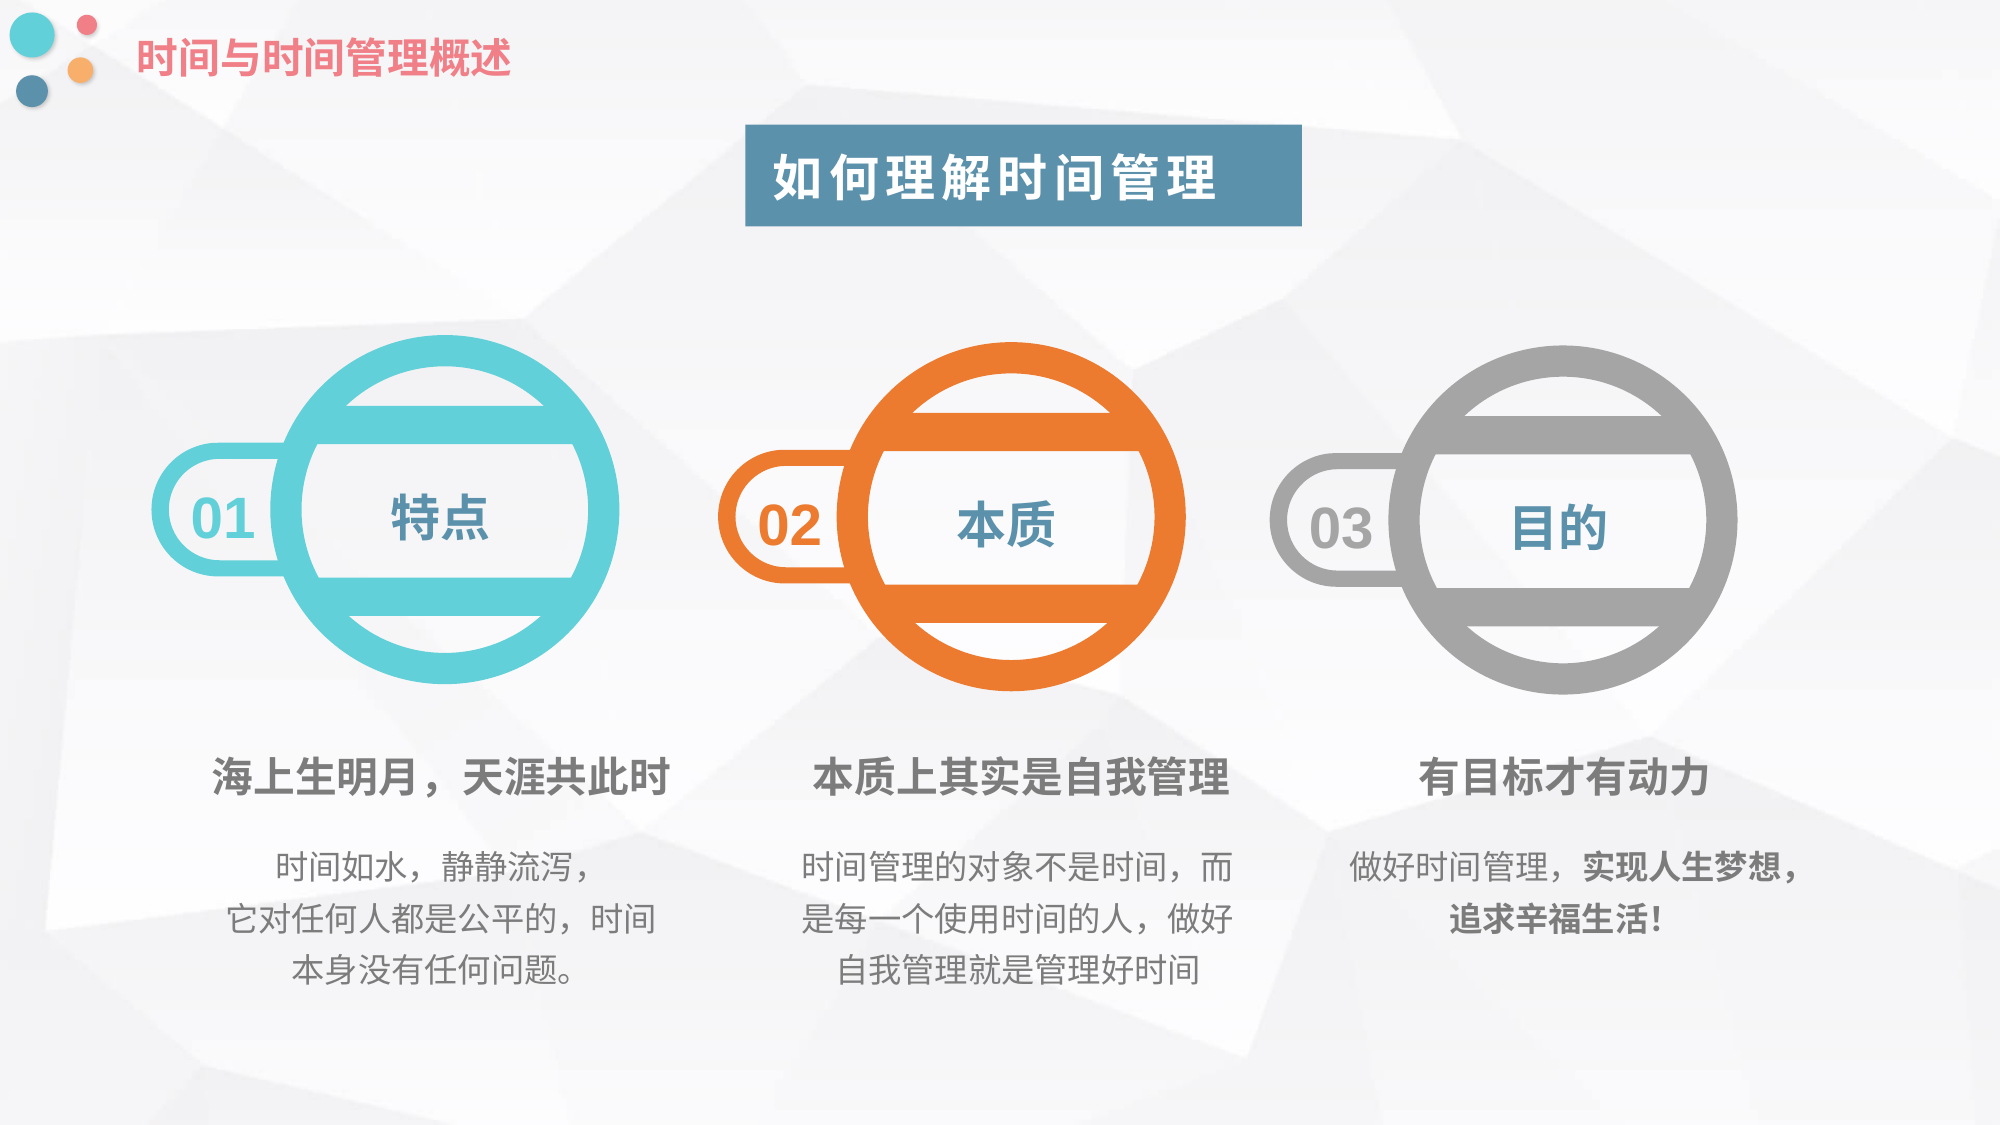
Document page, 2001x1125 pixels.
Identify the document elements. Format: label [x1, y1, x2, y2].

text_box [151, 350, 604, 669]
picture [0, 0, 2000, 1125]
text_box [1269, 361, 1722, 679]
text_box [718, 357, 1171, 676]
